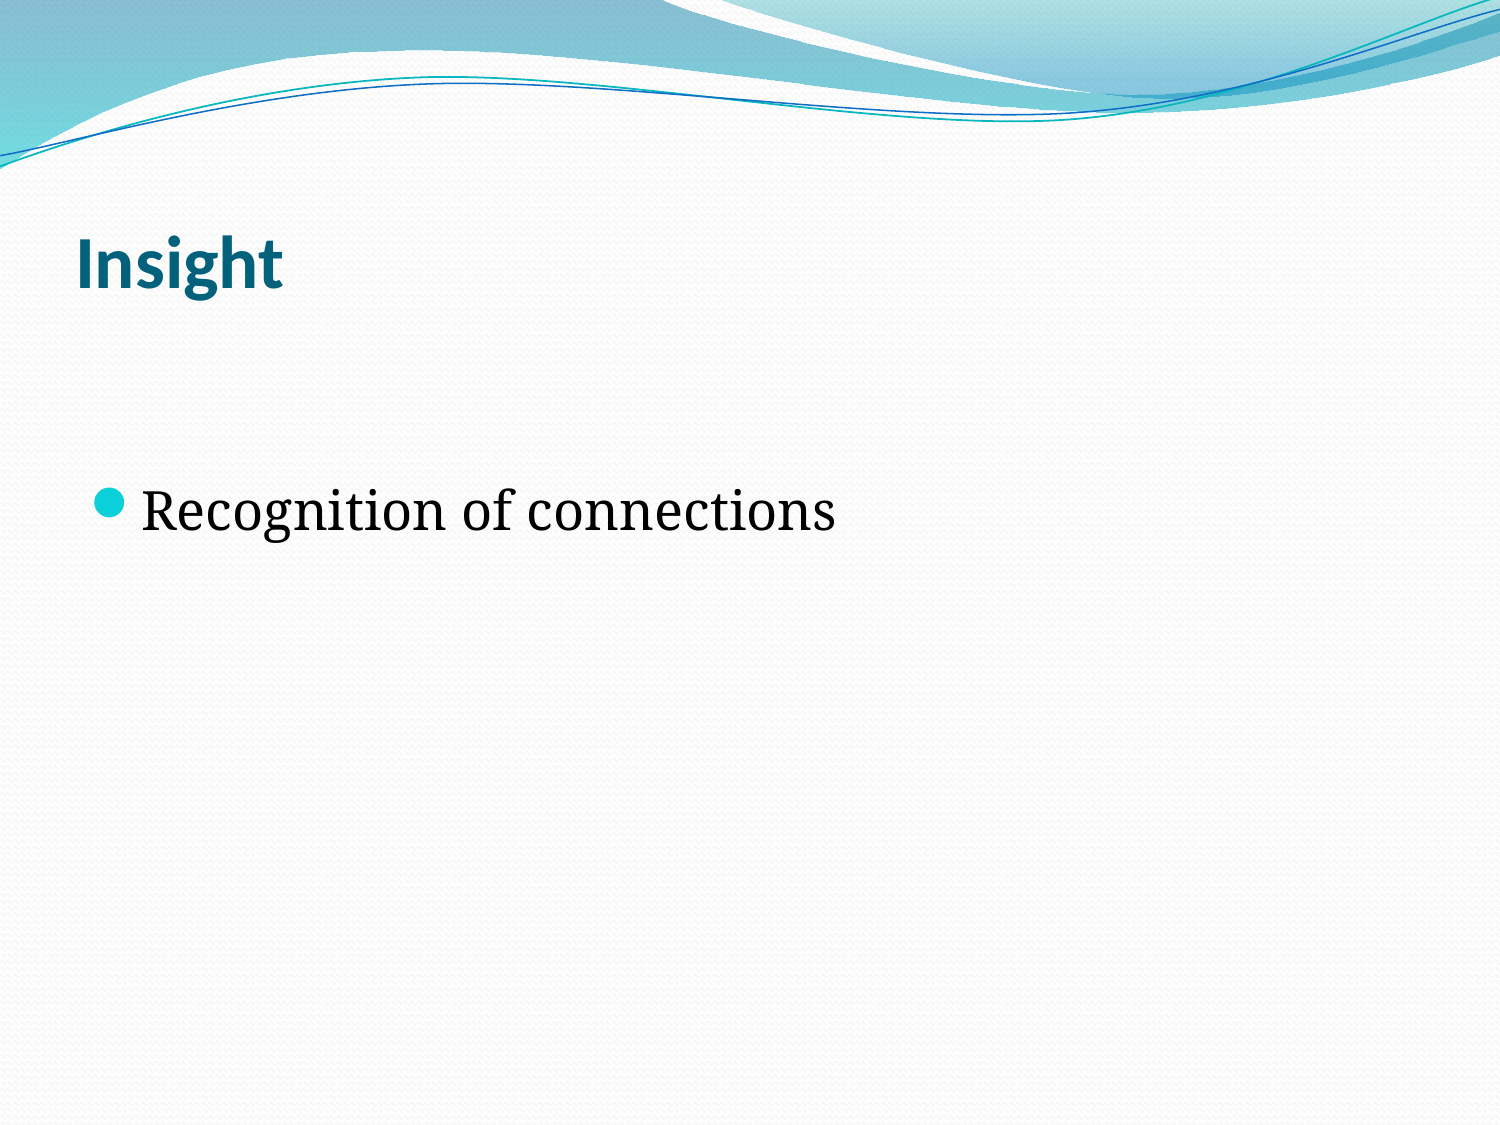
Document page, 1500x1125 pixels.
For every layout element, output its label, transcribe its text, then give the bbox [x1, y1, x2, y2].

title Insight [74, 115, 1426, 304]
list Recognition of connections [74, 317, 1426, 1038]
